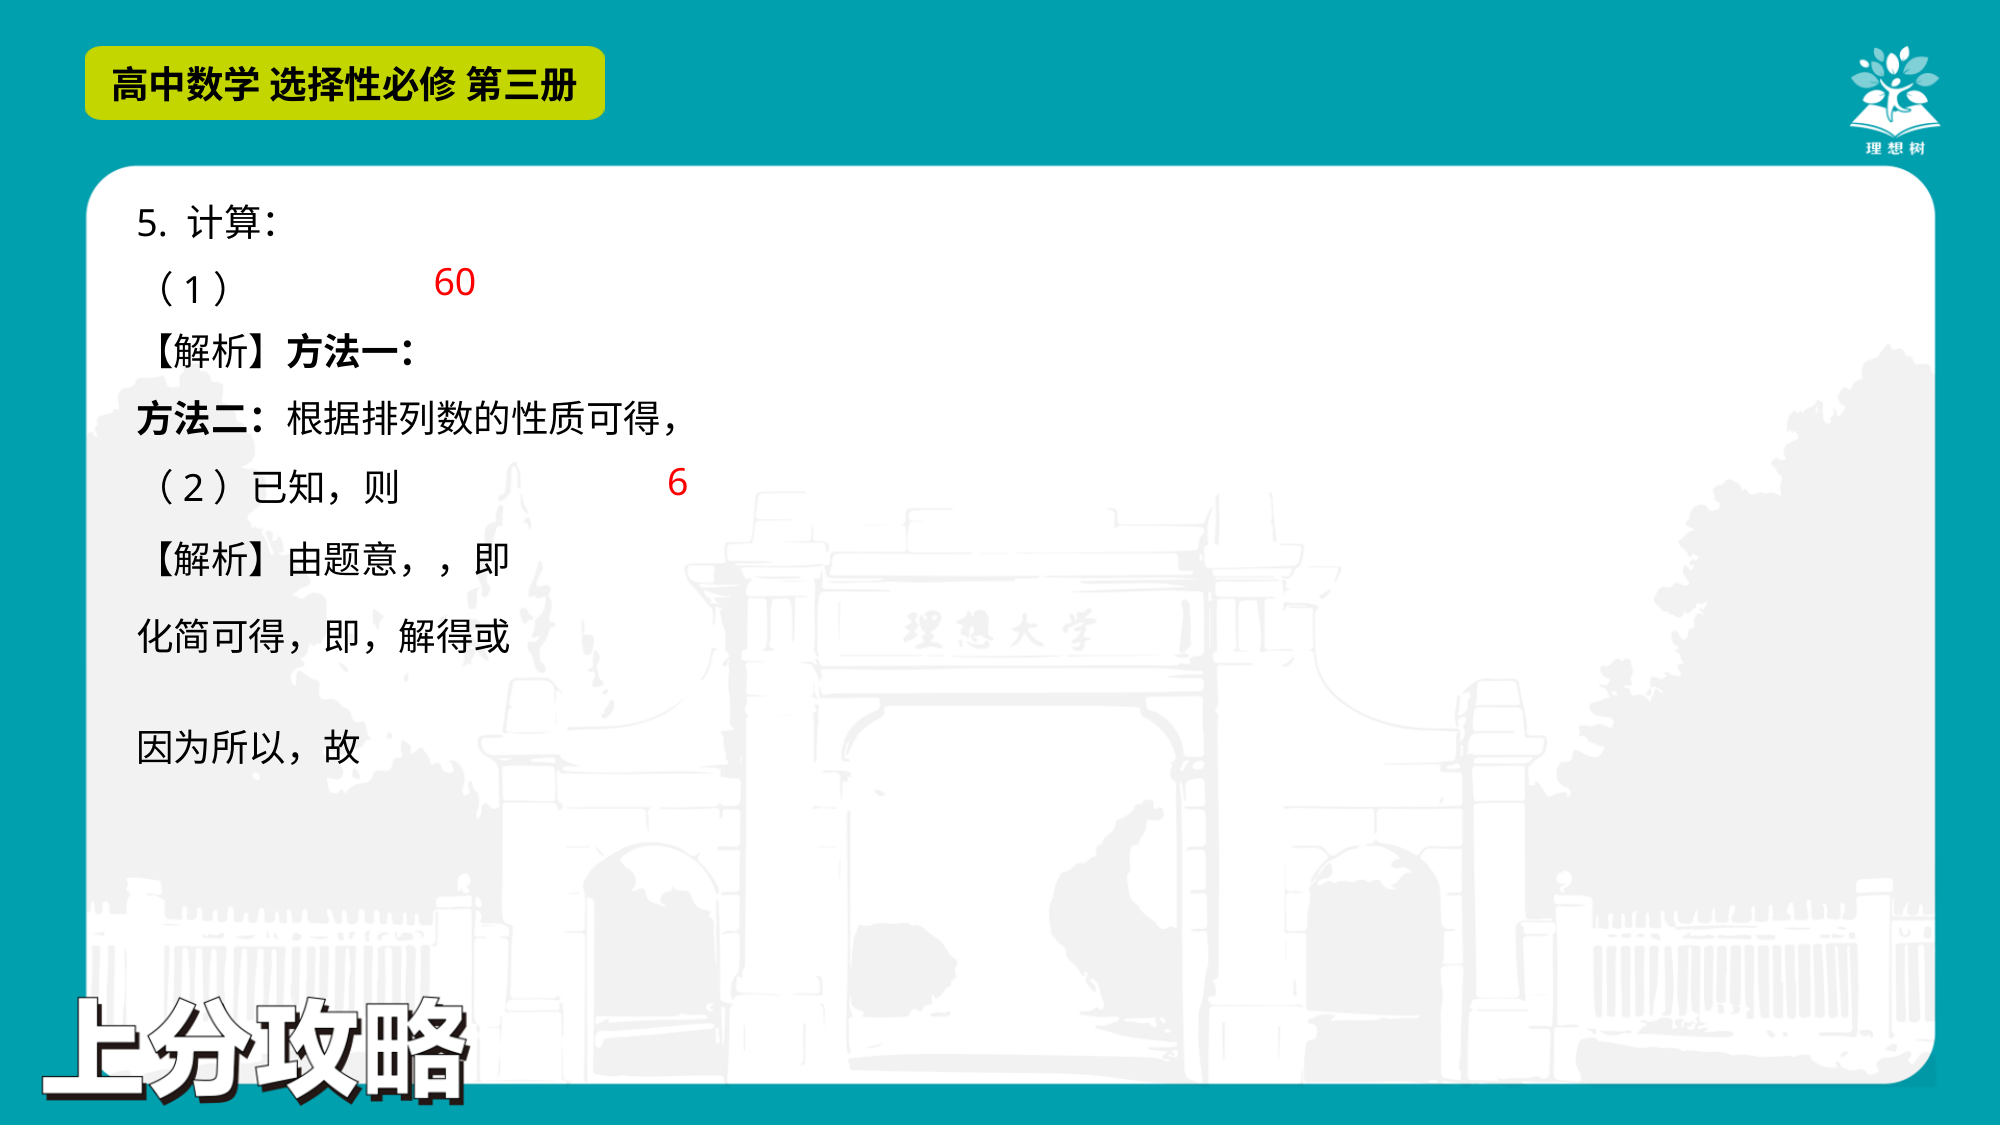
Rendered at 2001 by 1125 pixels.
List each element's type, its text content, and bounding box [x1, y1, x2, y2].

picture [0, 0, 2000, 1125]
text_box 6 [653, 433, 703, 496]
text_box 5. 计算： [136, 177, 1865, 237]
text_box 60 [419, 236, 491, 297]
